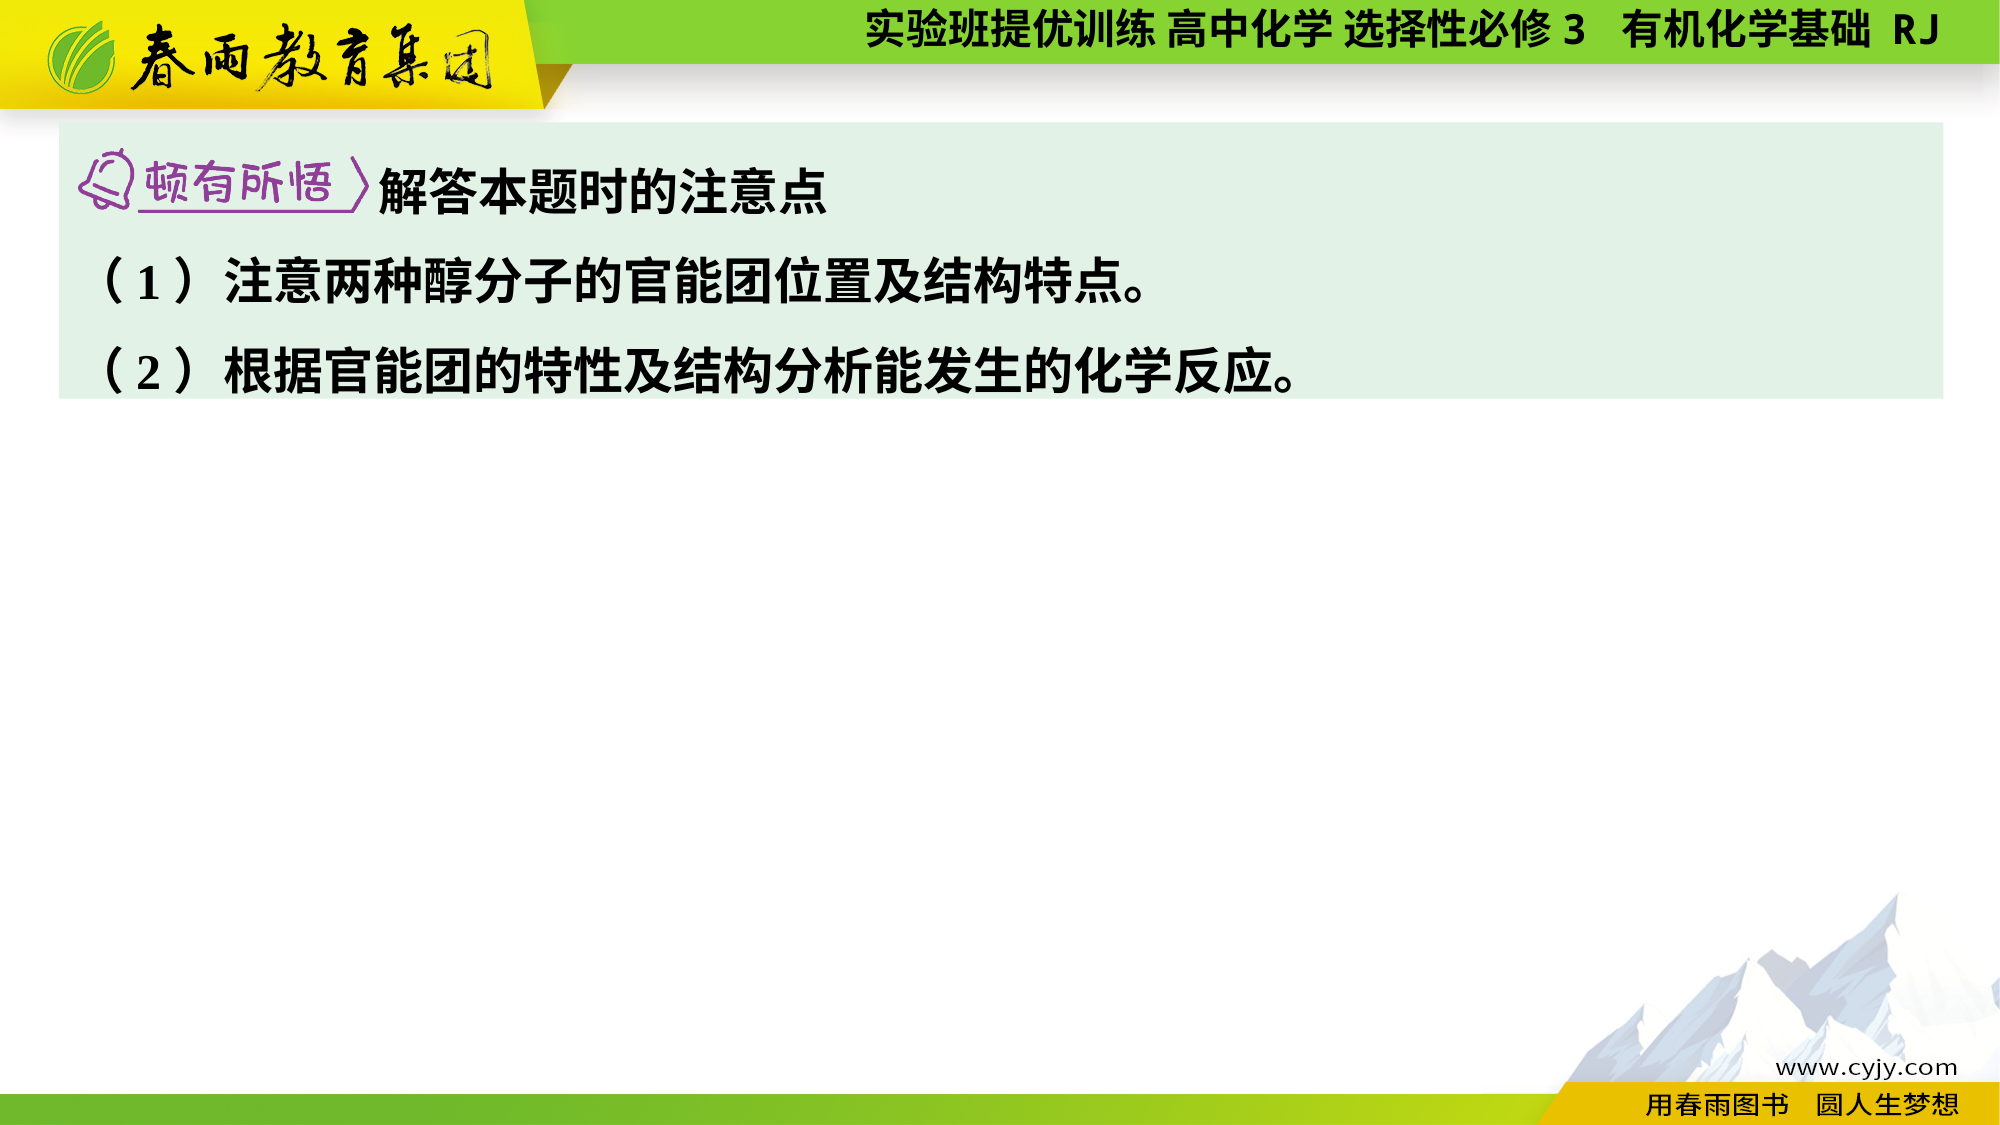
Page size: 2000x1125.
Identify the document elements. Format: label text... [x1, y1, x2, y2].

picture [0, 0, 2000, 1125]
list 解答本题时的注意点 （1）注意两种醇分子的官能团位置及结构特点。 （2）根据官能团的特性及结构分析能发生的化学反应。 [59, 122, 1944, 399]
